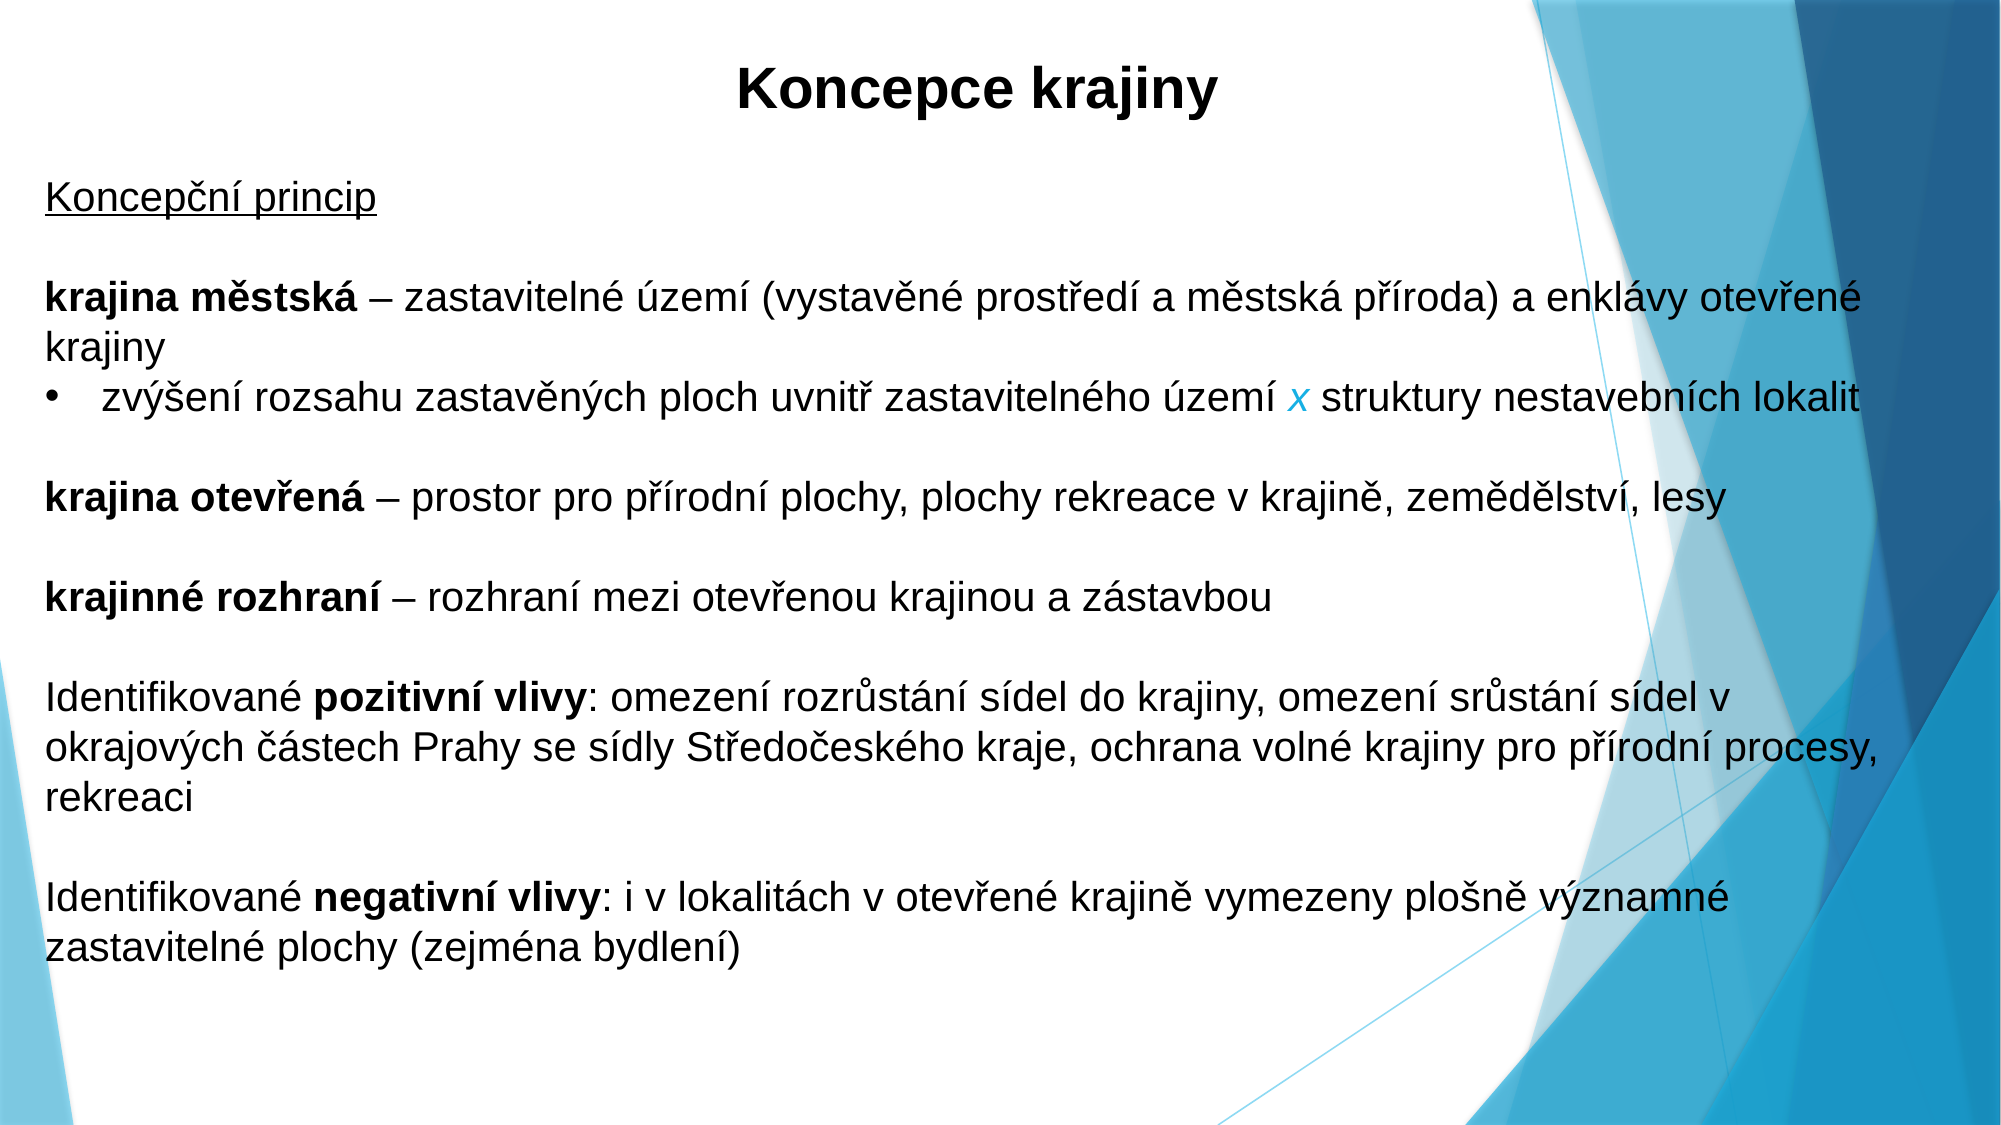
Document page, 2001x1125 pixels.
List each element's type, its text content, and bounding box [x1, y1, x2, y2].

text_box Koncepce krajiny Koncepční princip krajina městská – zastavitelné území (vystavěné prostředí a městská příroda) a enklávy otevřené krajiny zvýšení rozsahu zastavěných ploch uvnitř zastavitelného území x struktury nestavebních lokalit krajina otevřená – prostor pro přírodní plochy, plochy rekreace v krajině, zemědělství, lesy krajinné rozhraní – rozhraní mezi otevřenou krajinou a zástavbou Identifikované pozitivní vlivy: omezení rozrůstání sídel do krajiny, omezení srůstání sídel v okrajových částech Prahy se sídly Středočeského kraje, ochrana volné krajiny pro přírodní procesy, rekreaci Identifikované negativní vlivy: i v lokalitách v otevřené krajině vymezeny plošně významné zastavitelné plochy (zejména bydlení) [29, 42, 1926, 1125]
